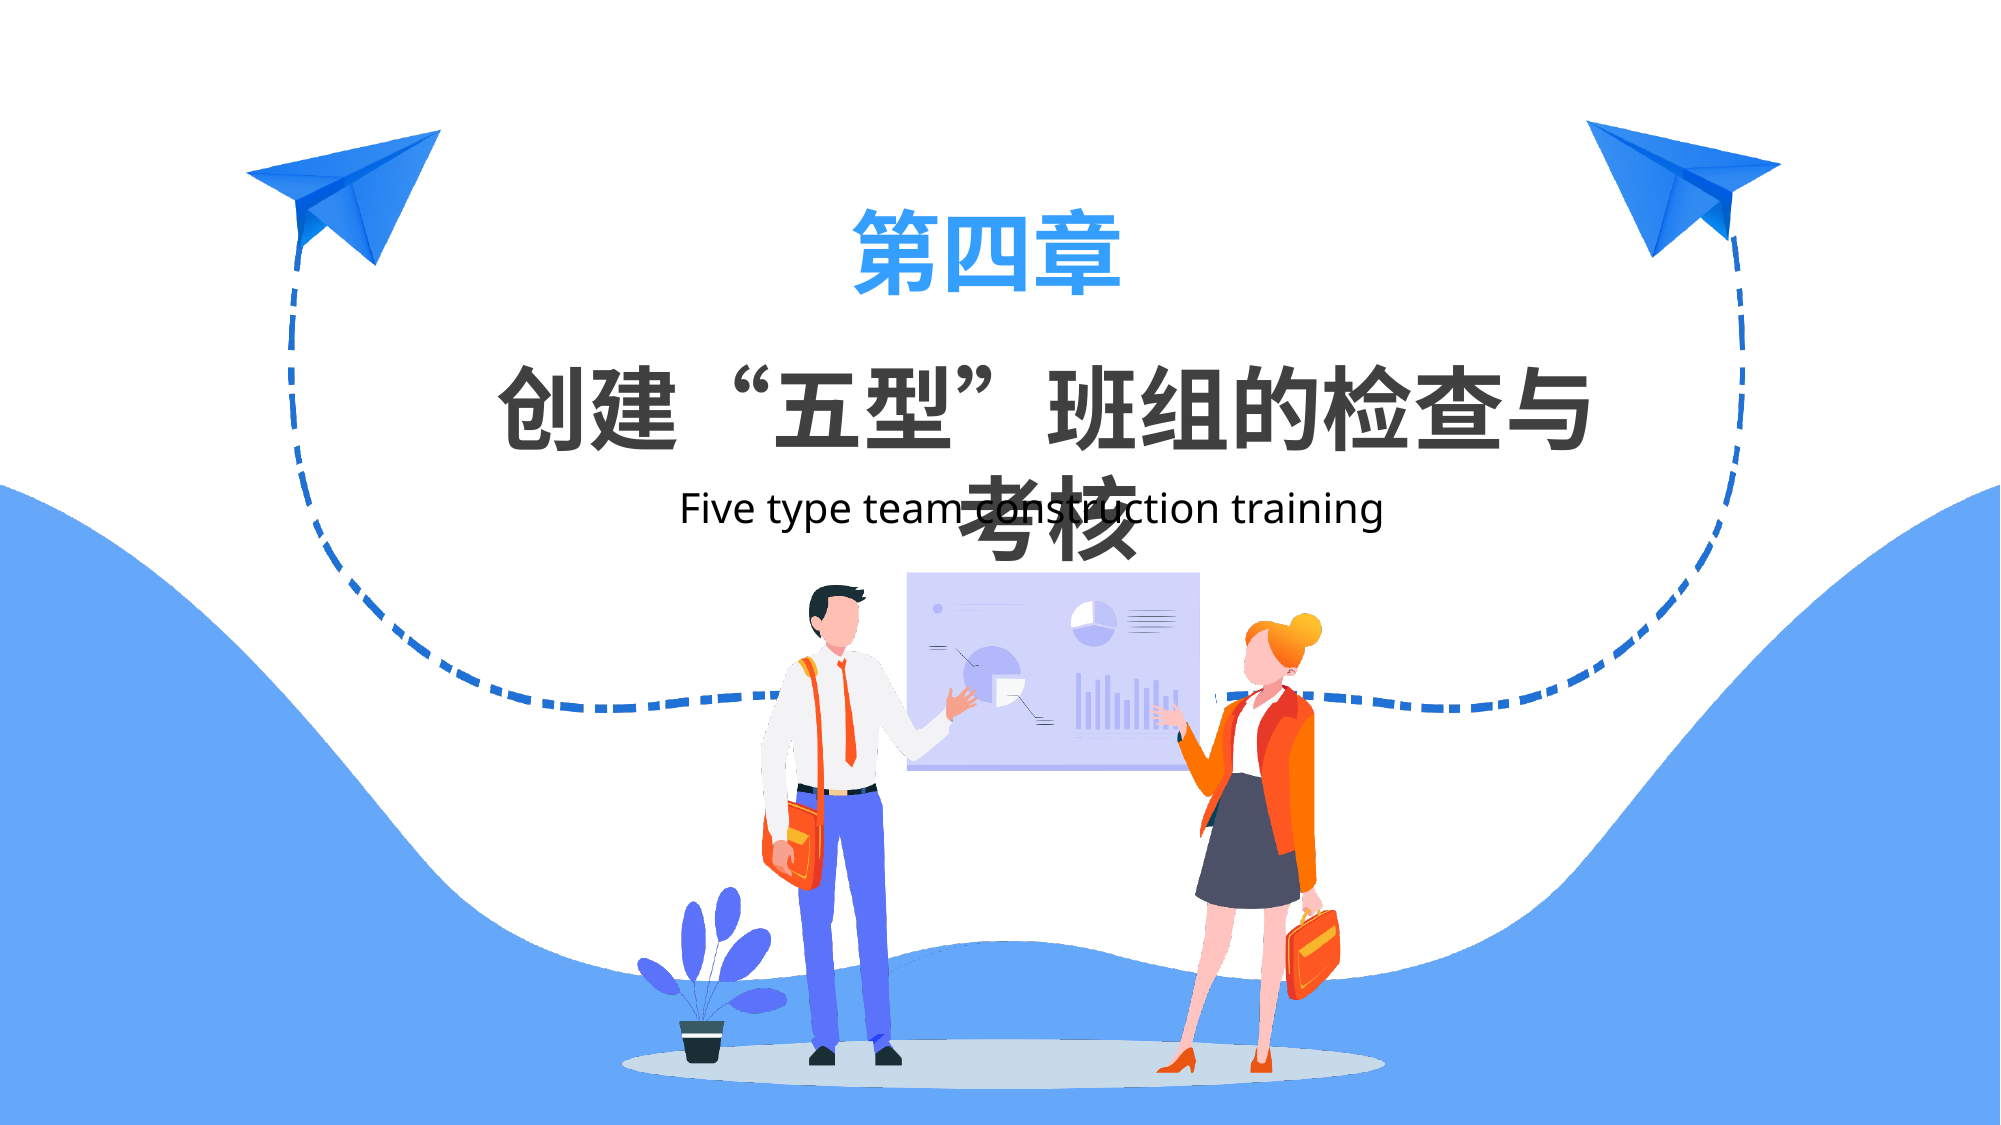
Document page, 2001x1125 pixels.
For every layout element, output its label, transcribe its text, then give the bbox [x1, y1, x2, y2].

picture [0, 120, 2000, 1125]
text_box 第四章 [834, 188, 1229, 314]
text_box 创建“五型”班组的检查与考核 [858, 344, 1215, 430]
